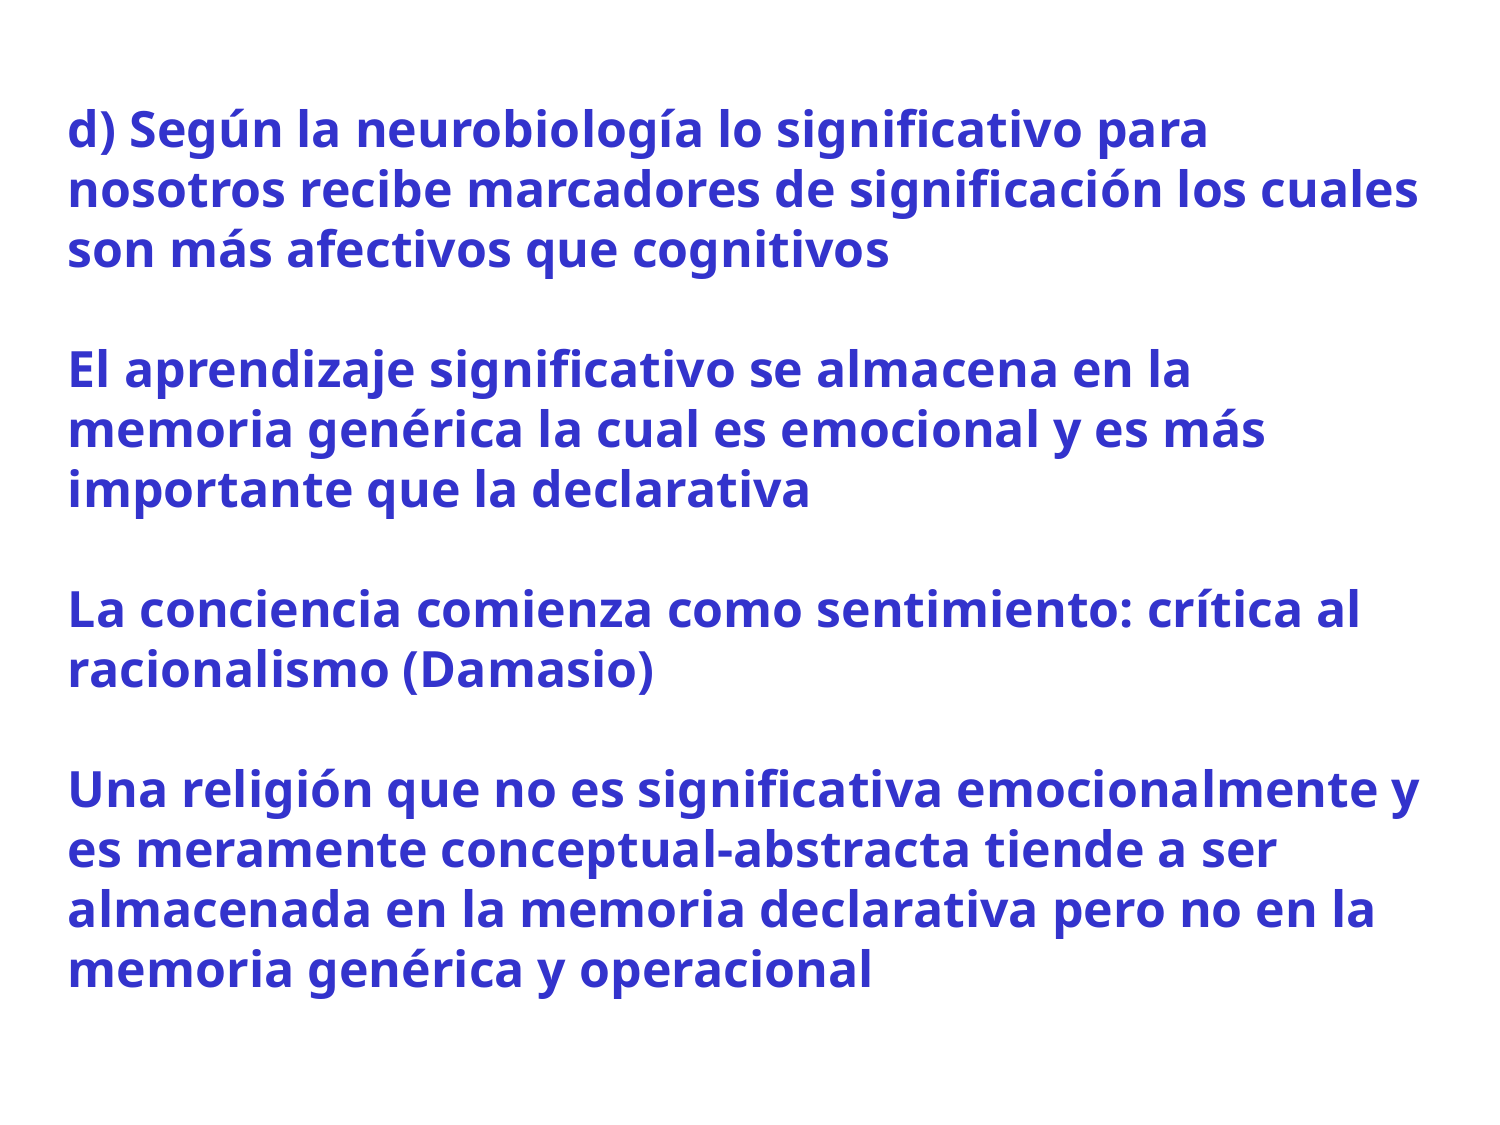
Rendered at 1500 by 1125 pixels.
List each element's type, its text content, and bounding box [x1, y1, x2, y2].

text_box d) Según la neurobiología lo significativo para nosotros recibe marcadores de significación los cuales son más afectivos que cognitivos El aprendizaje significativo se almacena en la memoria genérica la cual es emocional y es más importante que la declarativa La conciencia comienza como sentimiento: crítica al racionalismo (Damasio) Una religión que no es significativa emocionalmente y es meramente conceptual-abstracta tiende a ser almacenada en la memoria declarativa pero no en la memoria genérica y operacional [53, 89, 1447, 1005]
